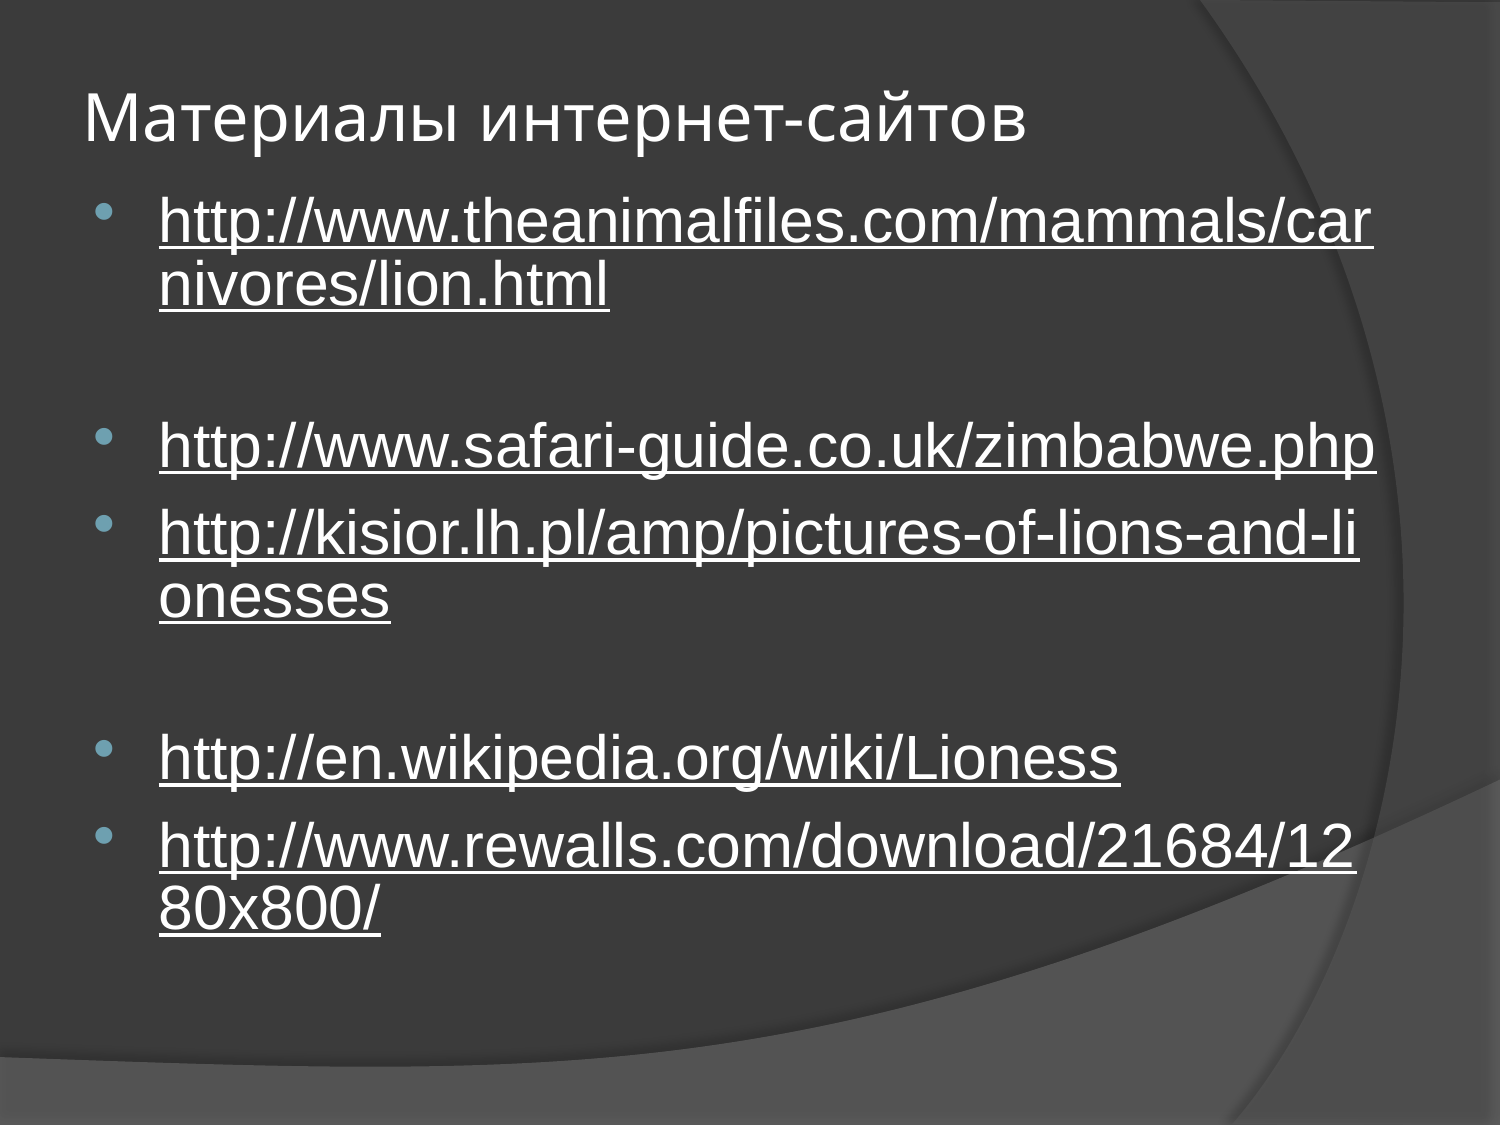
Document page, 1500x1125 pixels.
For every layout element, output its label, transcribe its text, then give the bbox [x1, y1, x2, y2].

list http://www.theanimalfiles.com/mammals/carnivores/lion.html http://www.safari-guide.co.uk/zimbabwe.php http://kisior.lh.pl/amp/pictures-of-lions-and-lionesses http://en.wikipedia.org/wiki/Lioness http://www.rewalls.com/download/21684/1280x800/ [75, 172, 1400, 1035]
title Материалы интернет-сайтов [75, 45, 1300, 172]
